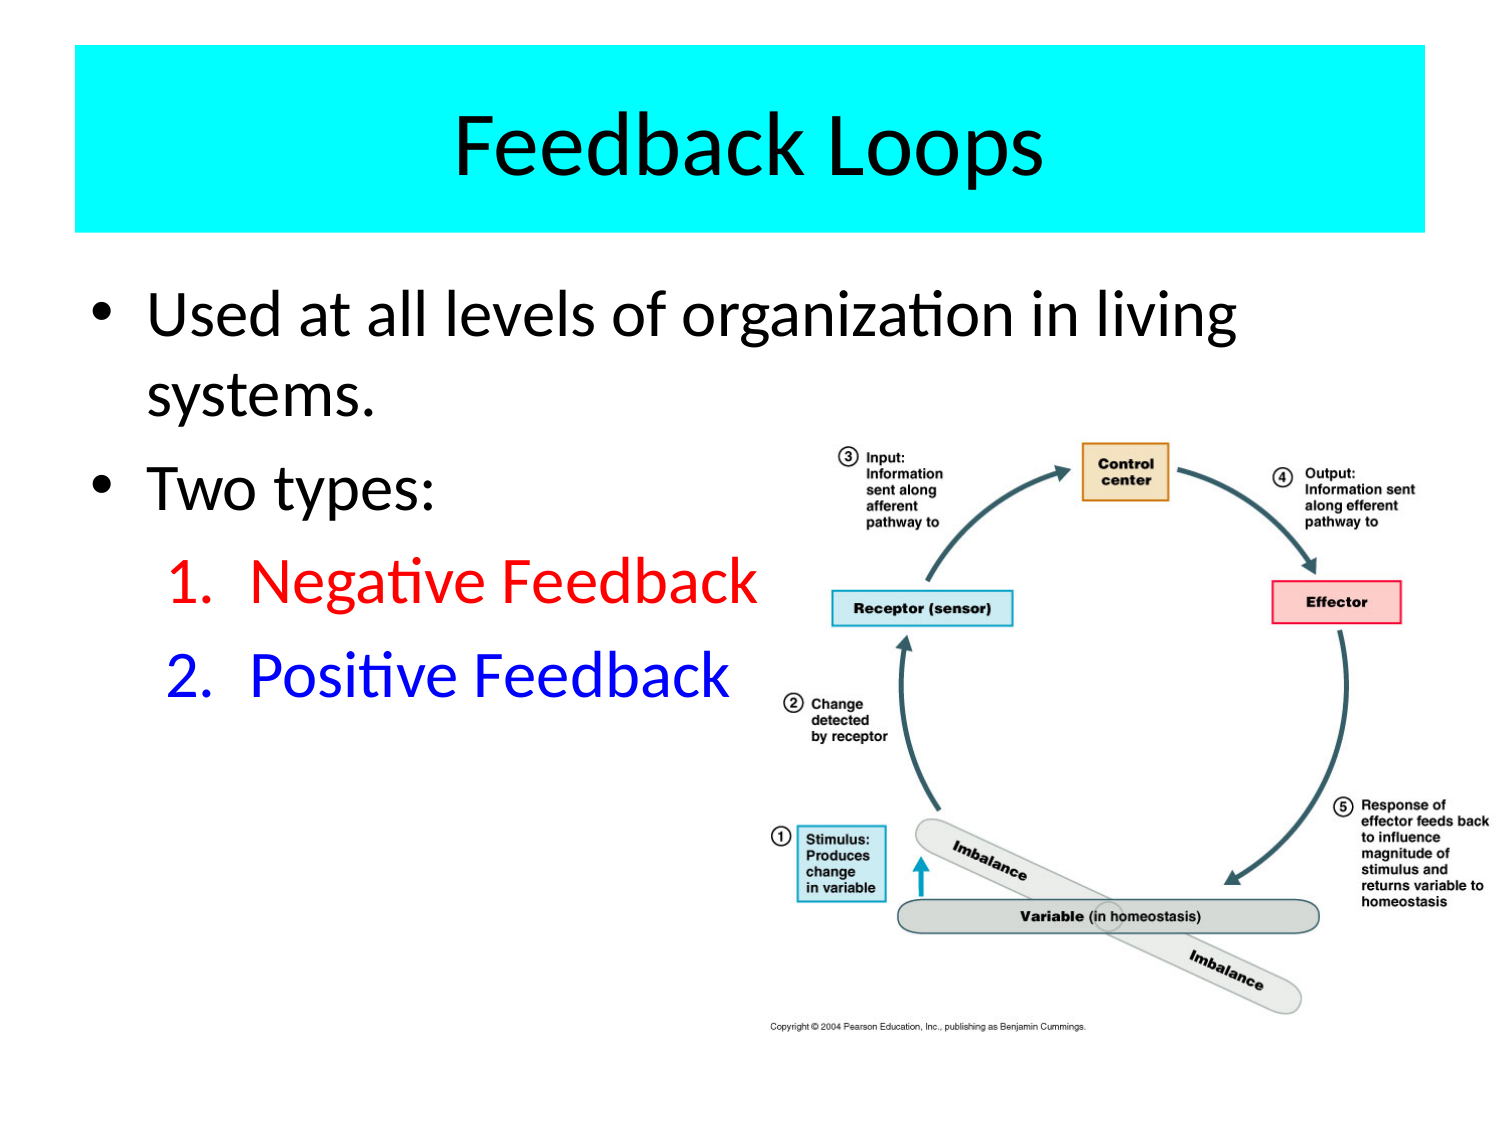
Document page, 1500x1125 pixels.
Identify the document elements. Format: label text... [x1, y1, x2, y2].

list Used at all levels of organization in living systems. Two types: Negative Feedback Positive Feedback [75, 262, 1425, 1005]
picture [760, 436, 1500, 1041]
title Feedback Loops [75, 45, 1425, 233]
